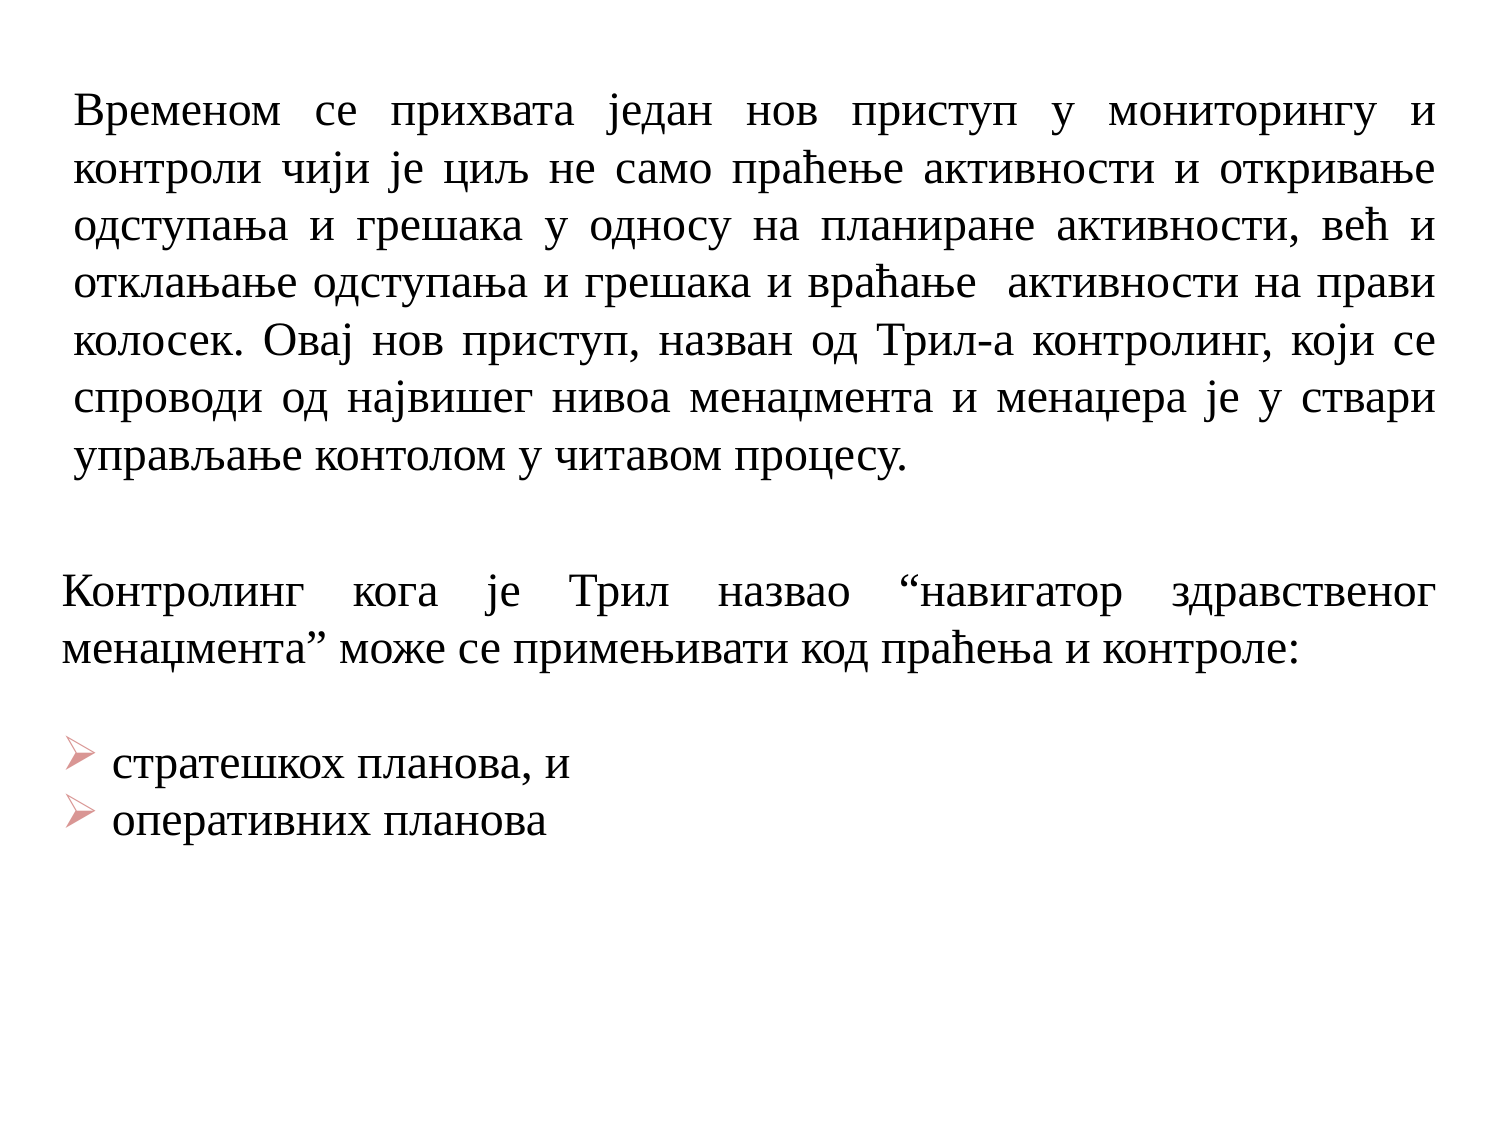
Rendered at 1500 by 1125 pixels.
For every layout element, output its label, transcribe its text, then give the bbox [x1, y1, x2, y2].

text_box Контролинг кога је Трил назвао “навигатор здравственог менаџмента” може се примењивати код праћења и контроле: стратешкох планова, и оперативних планова [46, 550, 1454, 853]
text_box Временом се прихвата један нов приступ у мониторингу и контроли чији је циљ не само праћење активности и откривање одступања и грешака у односу на планиране активности, већ и отклањање одступања и грешака и враћање активности на прави колосек. Овај нов приступ, назван од Трил-а контролинг, који се спроводи од највишег нивоа менаџмента и менаџера је у ствари управљање контолом у читавом процесу. [58, 70, 1453, 488]
